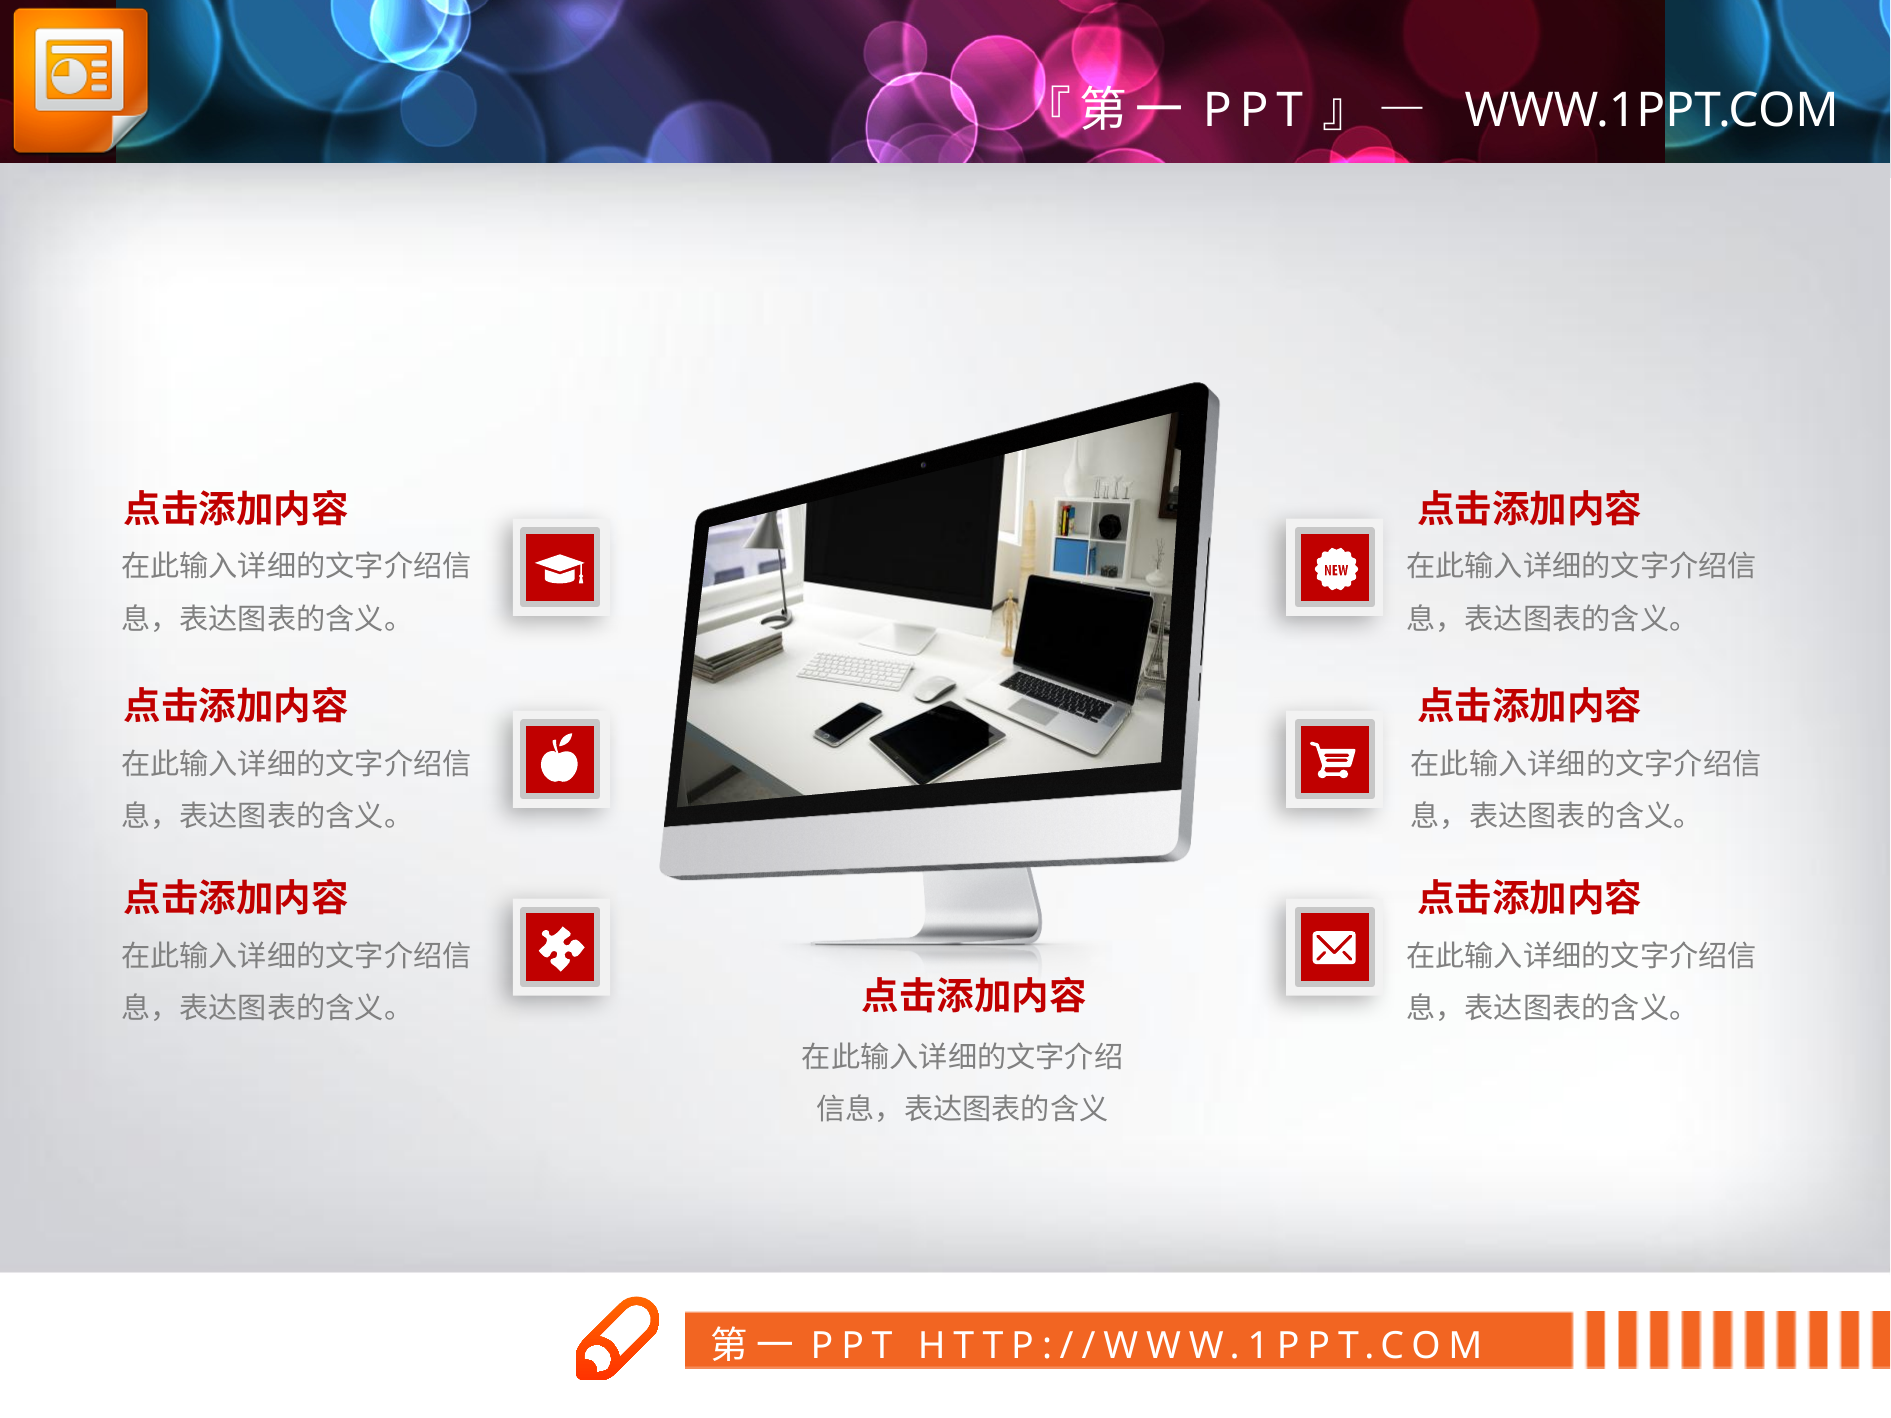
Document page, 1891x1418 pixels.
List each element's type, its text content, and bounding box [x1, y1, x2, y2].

text_box 点击添加内容 [1402, 866, 1657, 912]
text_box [594, 370, 1315, 987]
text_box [1285, 518, 1384, 617]
text_box 点击添加内容 [108, 866, 364, 912]
text_box 在此输入详细的文字介绍信息，表达图表的含义 [779, 1013, 1146, 1134]
text_box 点击添加内容 [1402, 477, 1657, 522]
text_box 点击添加内容 [1402, 674, 1657, 720]
text_box 点击添加内容 [108, 477, 364, 522]
text_box 在此输入详细的文字介绍信息，表达图表的含义。 [1395, 720, 1789, 840]
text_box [512, 710, 611, 809]
text_box 在此输入详细的文字介绍信息，表达图表的含义。 [106, 720, 499, 840]
text_box 点击添加内容 [108, 674, 364, 720]
text_box 在此输入详细的文字介绍信息，表达图表的含义。 [1391, 522, 1784, 643]
text_box 点击添加内容 [846, 995, 1102, 1013]
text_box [1285, 898, 1384, 996]
picture [685, 1311, 1891, 1369]
picture [0, 0, 1891, 1275]
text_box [1285, 710, 1384, 809]
text_box 在此输入详细的文字介绍信息，表达图表的含义。 [1391, 912, 1784, 1032]
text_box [512, 898, 611, 996]
text_box 在此输入详细的文字介绍信息，表达图表的含义。 [106, 912, 499, 1032]
text_box 在此输入详细的文字介绍信息，表达图表的含义。 [106, 522, 499, 643]
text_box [512, 518, 611, 617]
